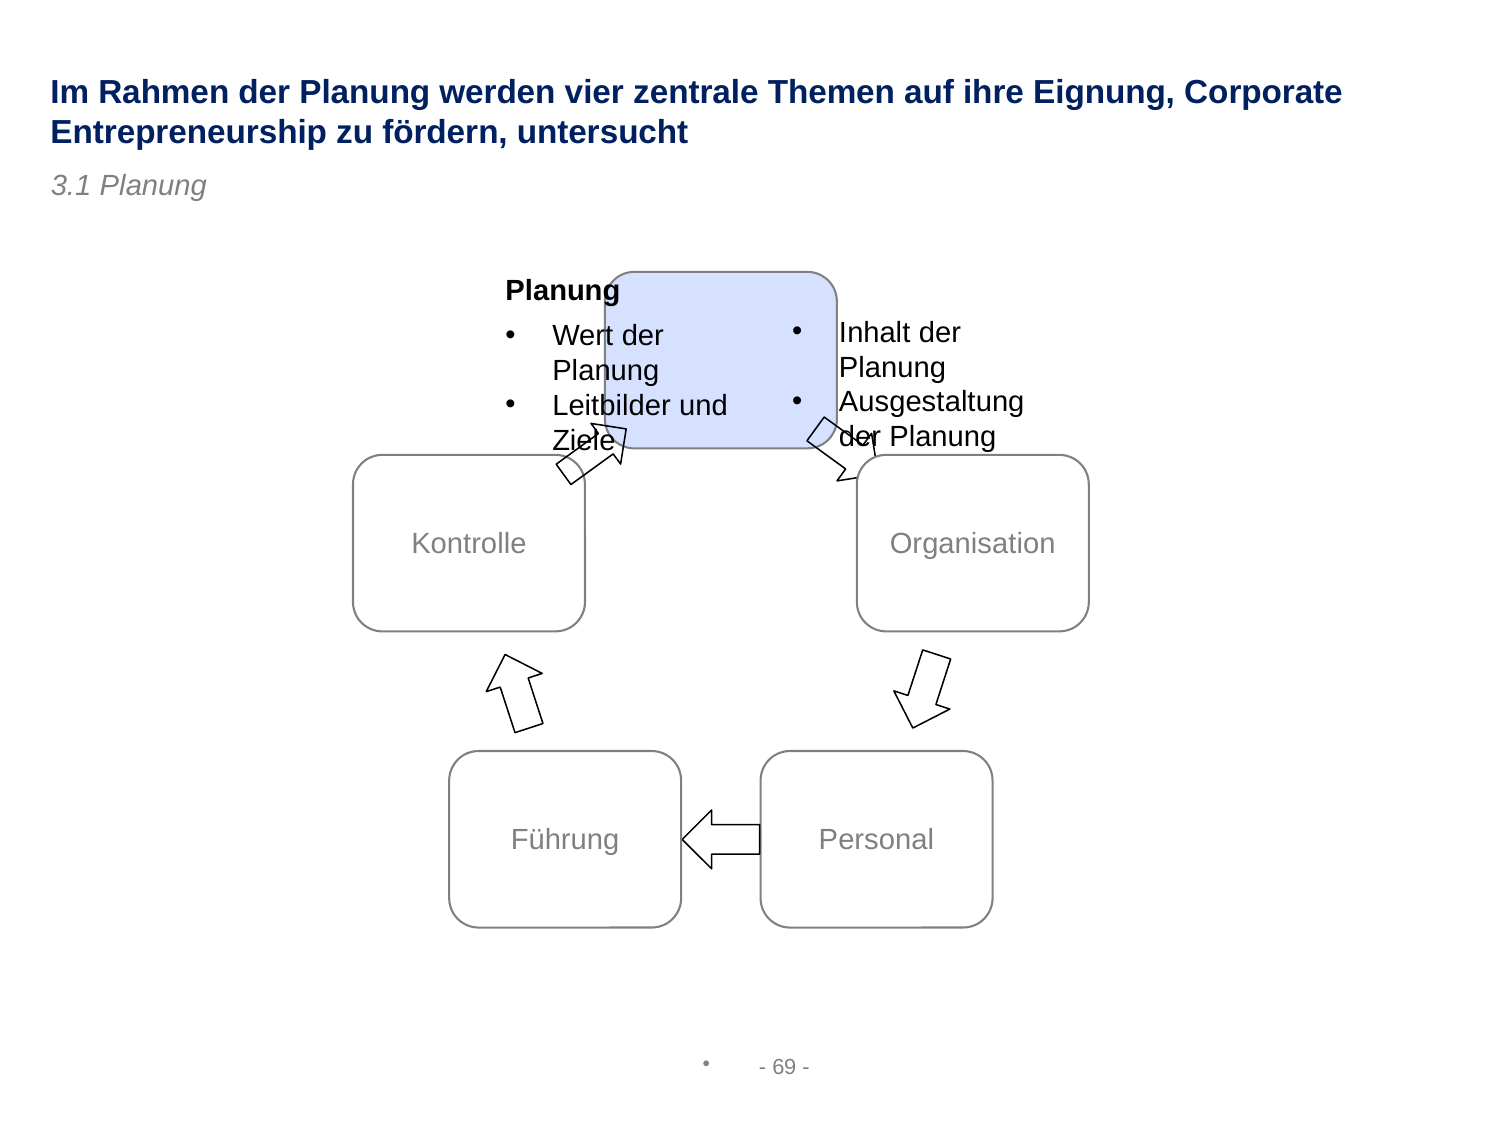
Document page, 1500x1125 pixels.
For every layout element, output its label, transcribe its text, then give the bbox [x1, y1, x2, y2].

text_box Im Rahmen der Planung werden vier zentrale Themen auf ihre Eignung, Corporate Entrepreneurship zu fördern, untersucht [35, 63, 1433, 158]
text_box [256, 271, 1186, 979]
text_box Planung [490, 264, 656, 270]
slide_number - 69 - [599, 1045, 913, 1093]
text_box 3.1 Planung [36, 159, 222, 209]
